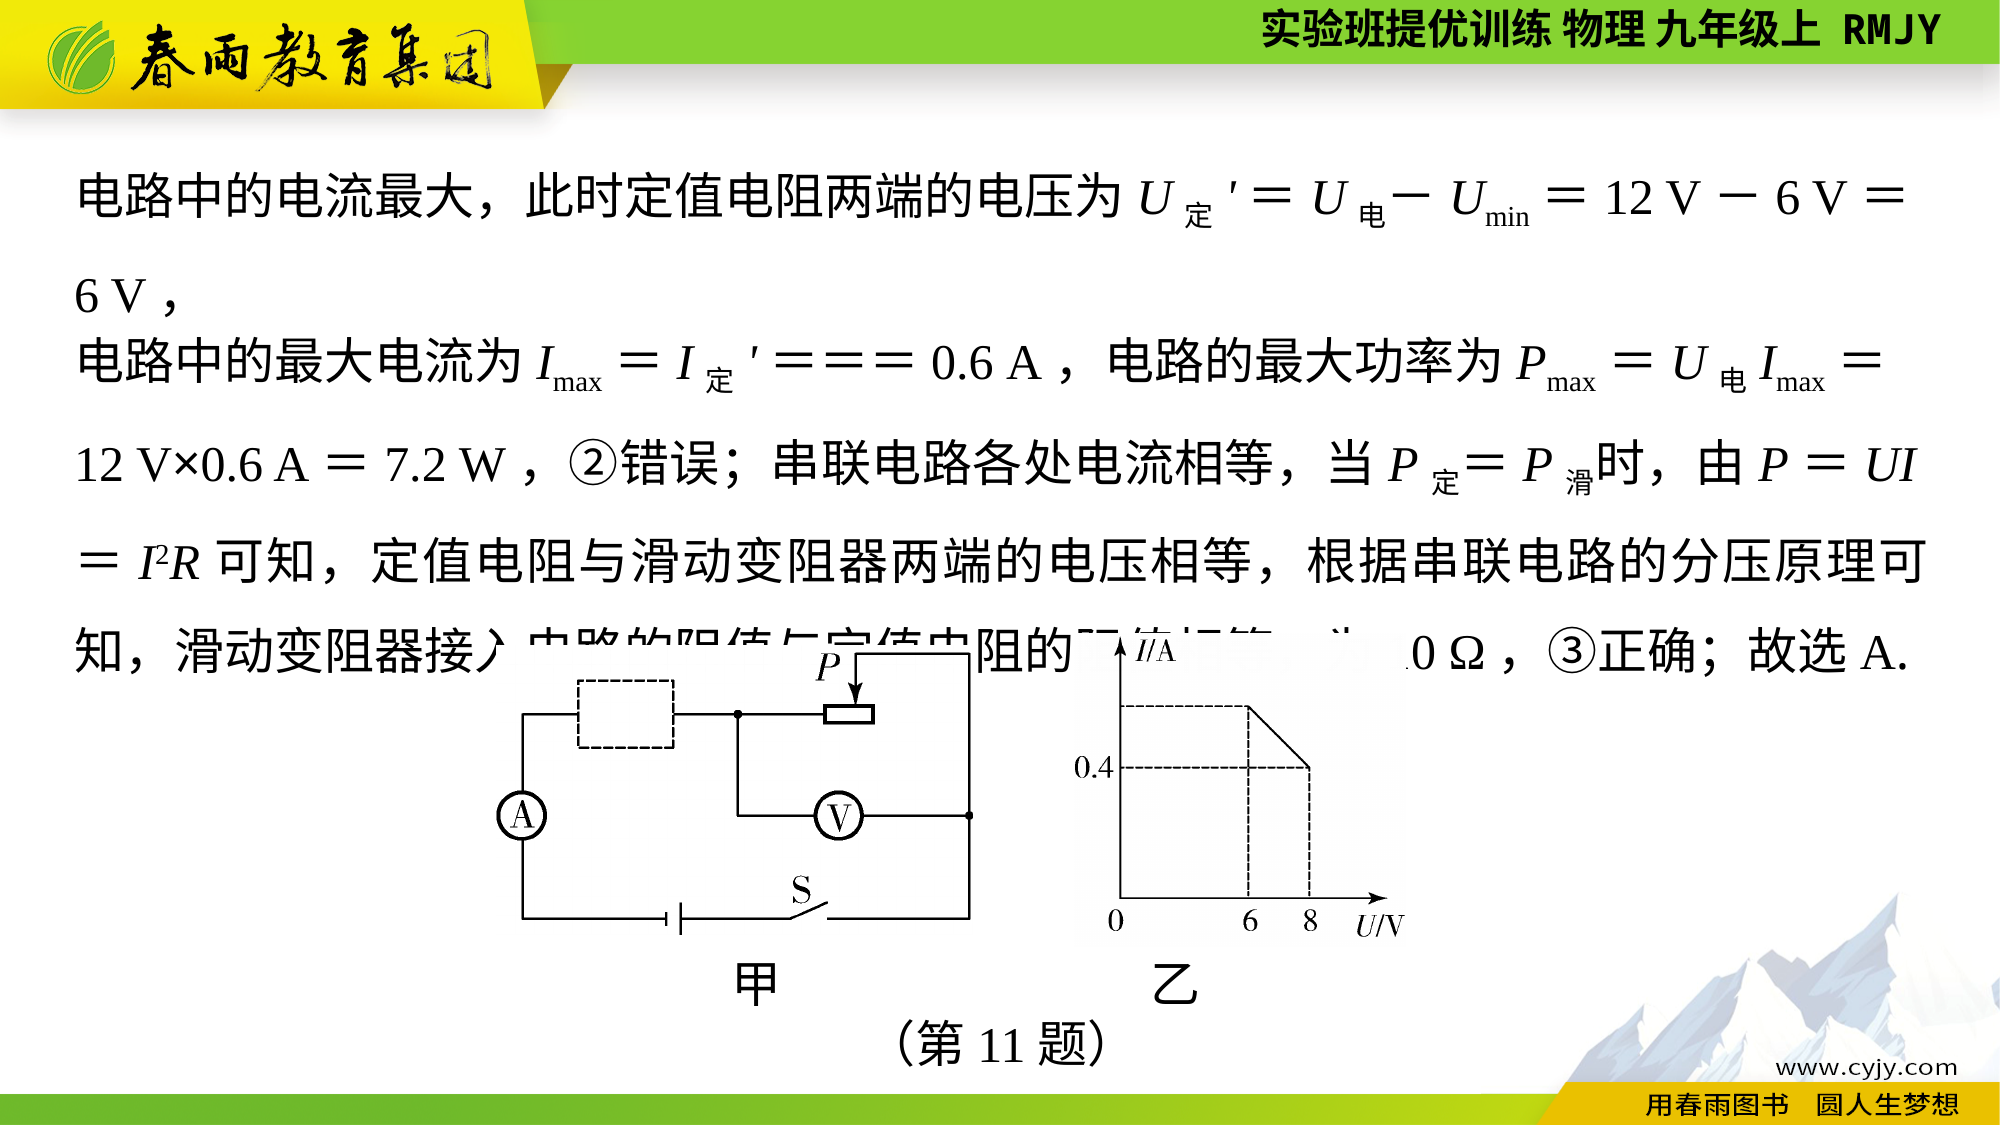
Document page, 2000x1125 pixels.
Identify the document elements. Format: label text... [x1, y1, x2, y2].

text_box 甲 乙 （第11题） [716, 945, 1287, 1080]
picture [0, 0, 2000, 1125]
